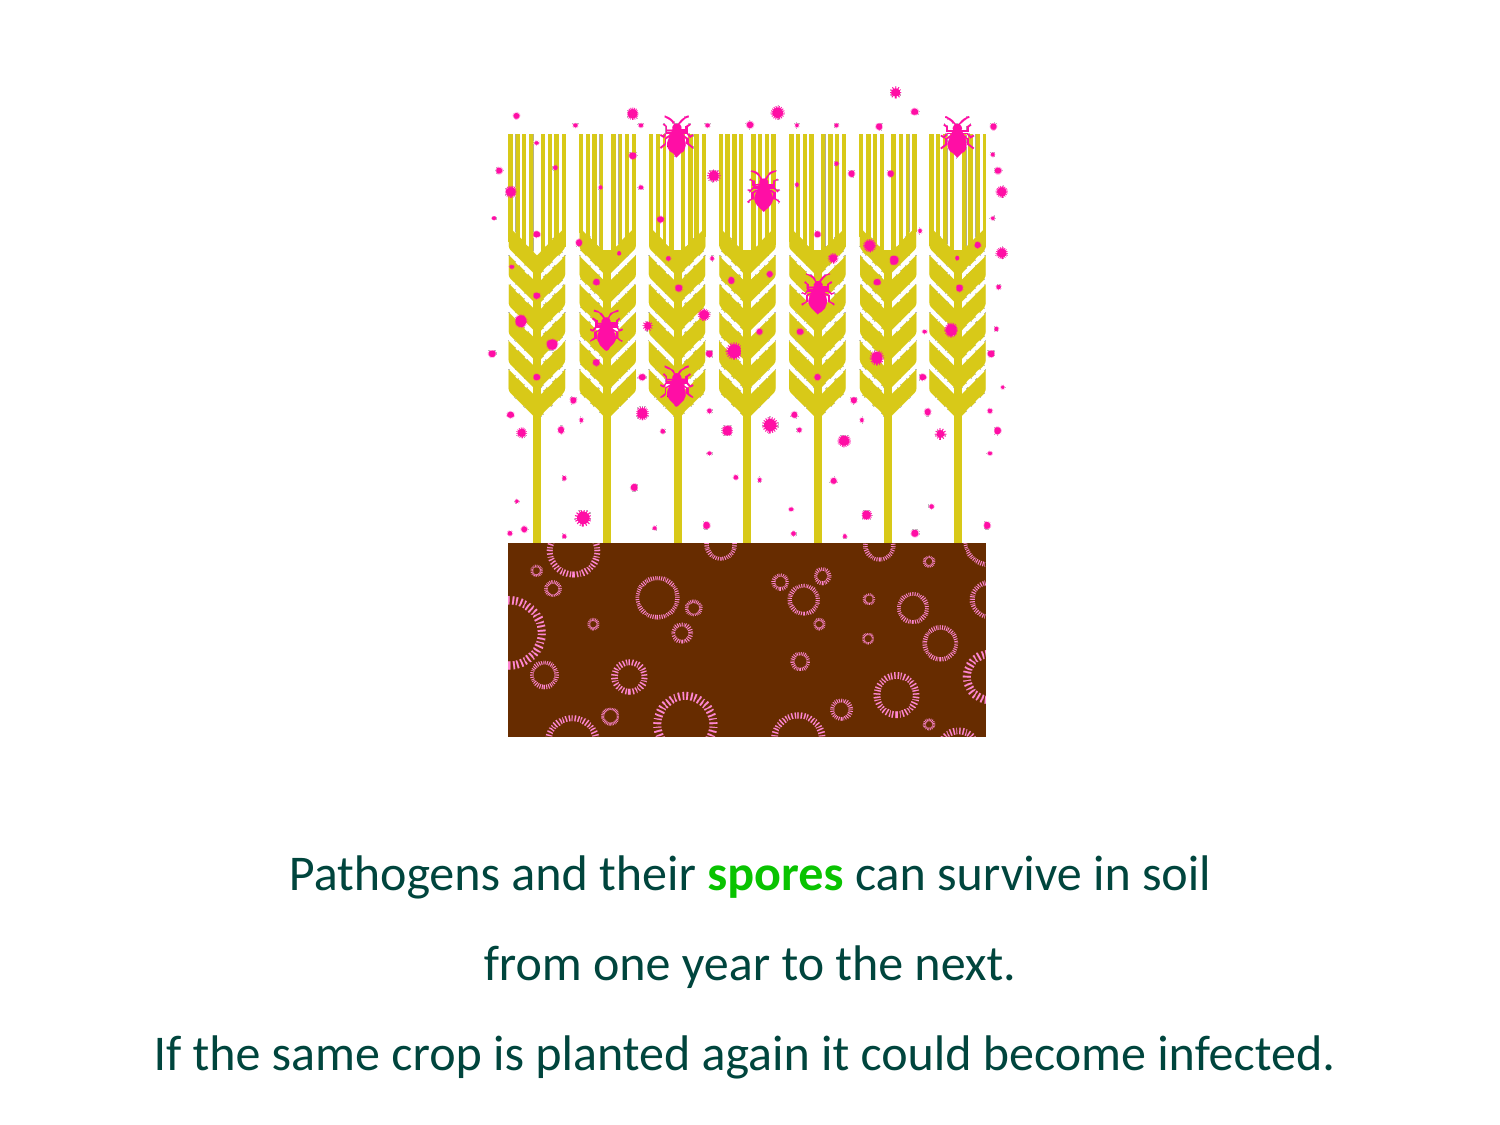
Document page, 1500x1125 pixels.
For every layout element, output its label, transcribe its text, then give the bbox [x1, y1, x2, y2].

picture [487, 86, 1013, 737]
text_box Pathogens and their spores can survive in soil from one year to the next. If the same crop is planted again it could become infected. [47, 802, 1452, 1088]
